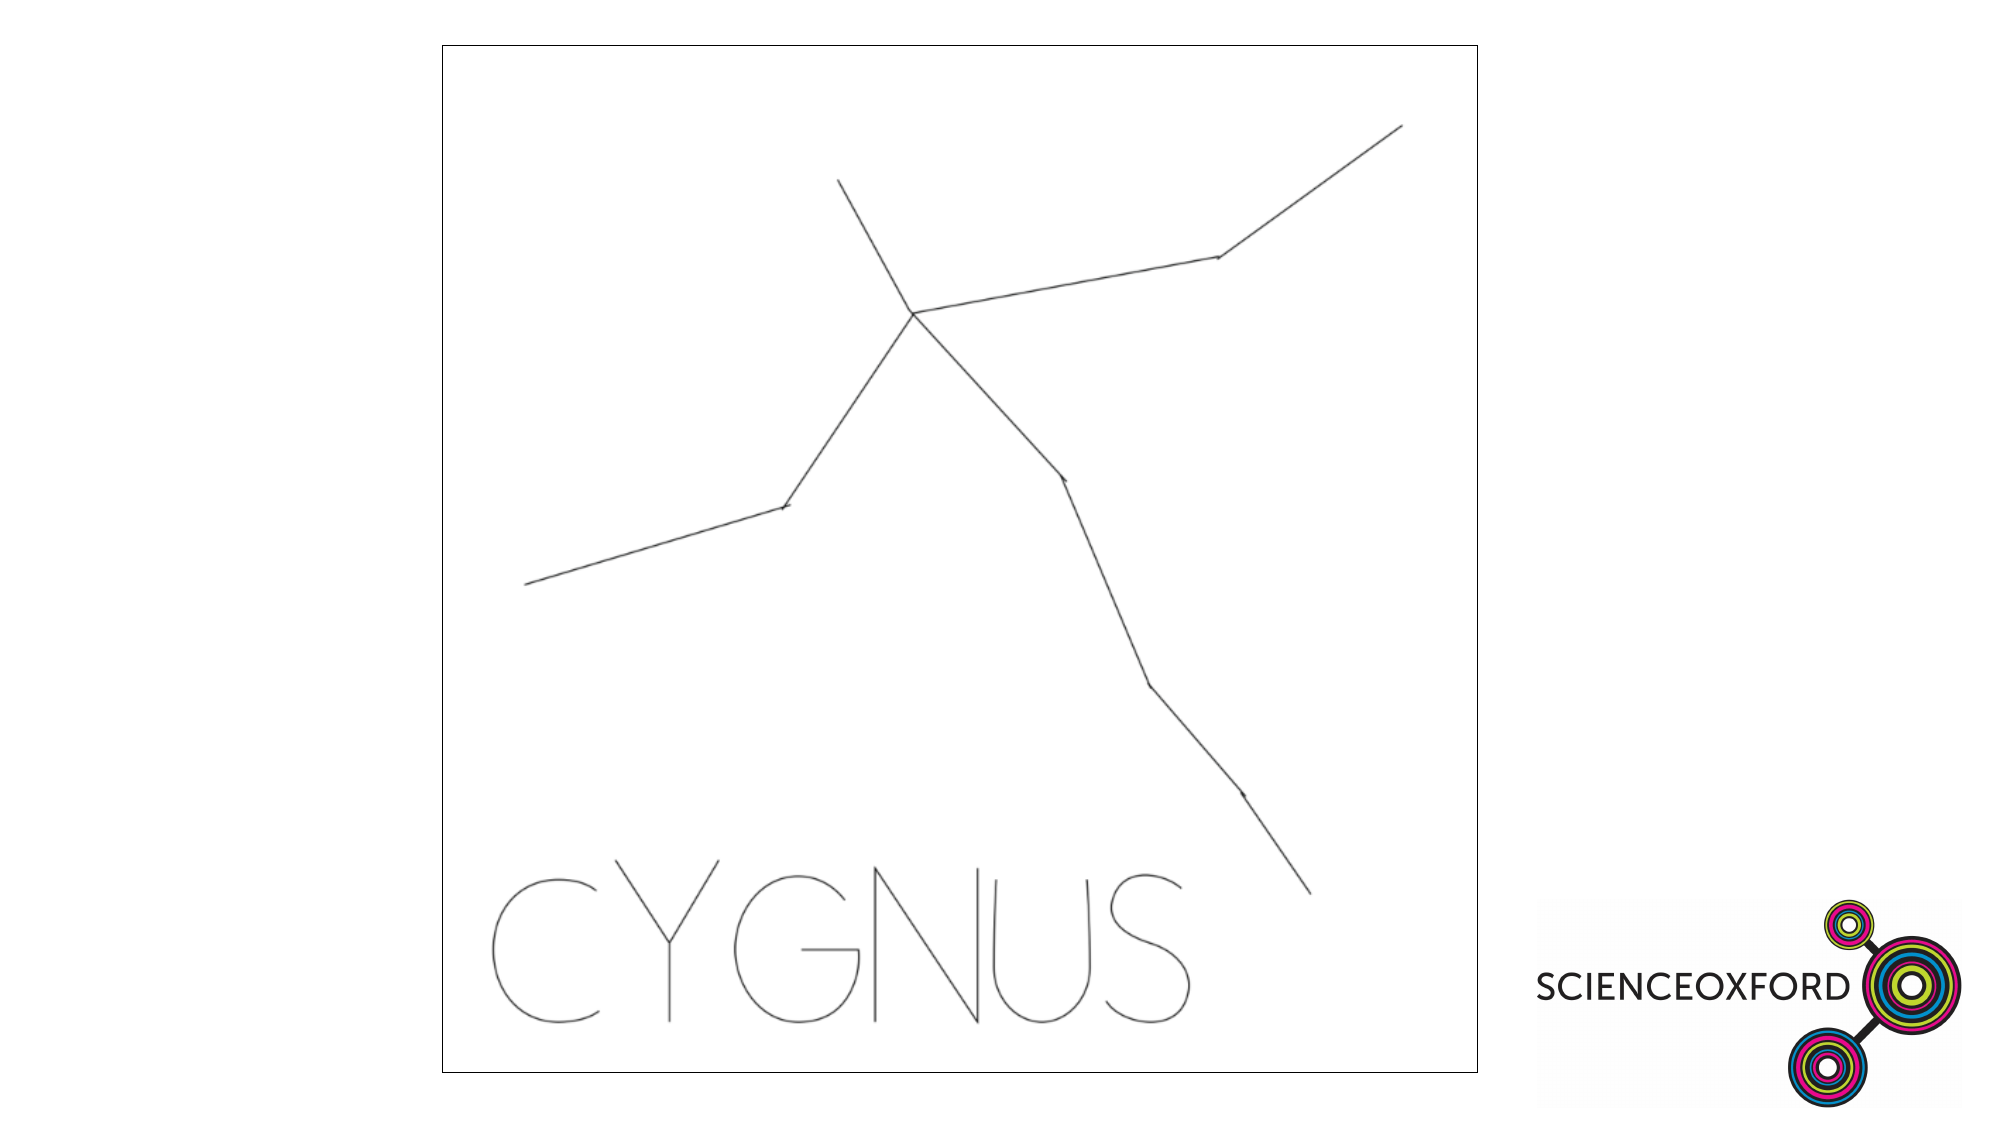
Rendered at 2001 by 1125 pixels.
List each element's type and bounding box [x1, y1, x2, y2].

picture [1537, 899, 1962, 1108]
picture [442, 44, 1478, 1073]
